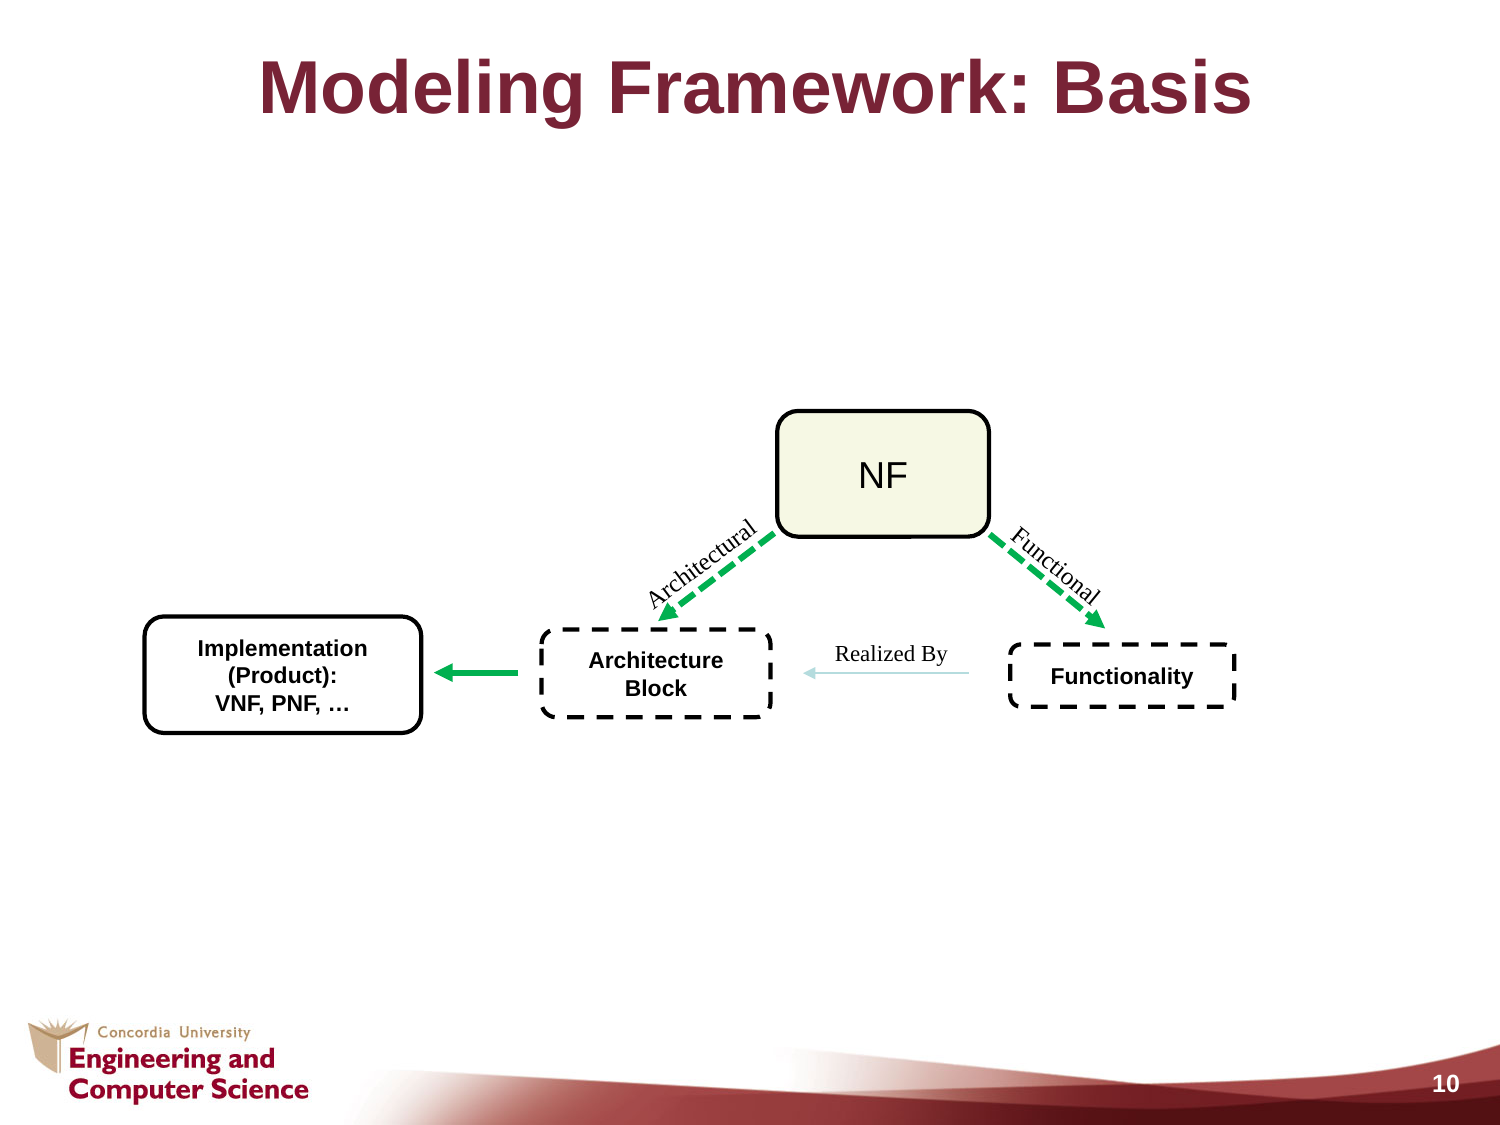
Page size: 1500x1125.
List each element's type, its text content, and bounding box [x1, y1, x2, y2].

text_box Architecture Block [539, 627, 773, 720]
picture [0, 0, 1500, 1125]
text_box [615, 528, 817, 622]
title Modeling Framework: Basis [118, 30, 1394, 219]
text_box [802, 631, 1012, 675]
slide_number 10 [1387, 1052, 1475, 1113]
text_box Functionality [1008, 642, 1237, 709]
text_box NF [775, 408, 992, 539]
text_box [144, 616, 519, 734]
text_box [979, 534, 1193, 629]
